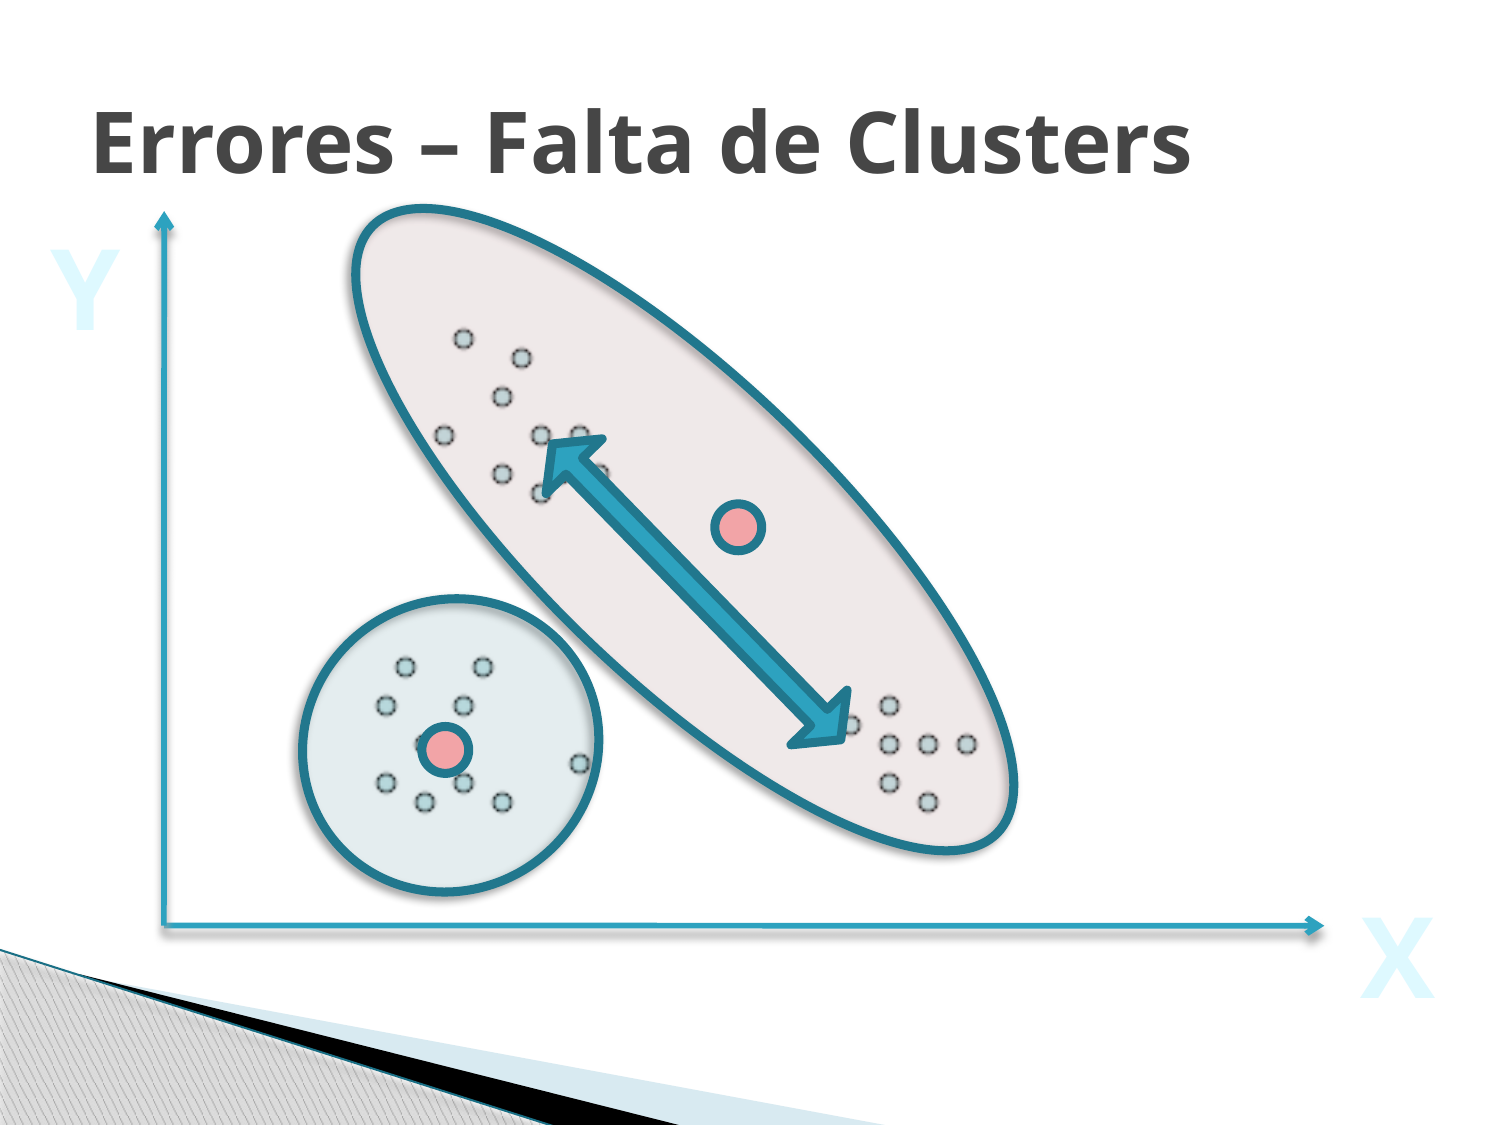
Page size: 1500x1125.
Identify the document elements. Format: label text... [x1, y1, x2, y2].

text_box Y [35, 210, 137, 361]
title Errores – Falta de Clusters [75, 45, 1425, 233]
text_box [298, 653, 556, 897]
text_box [361, 203, 531, 233]
text_box [1003, 713, 1019, 834]
text_box [909, 851, 976, 856]
picture [339, 233, 997, 840]
text_box X [1345, 878, 1451, 1029]
